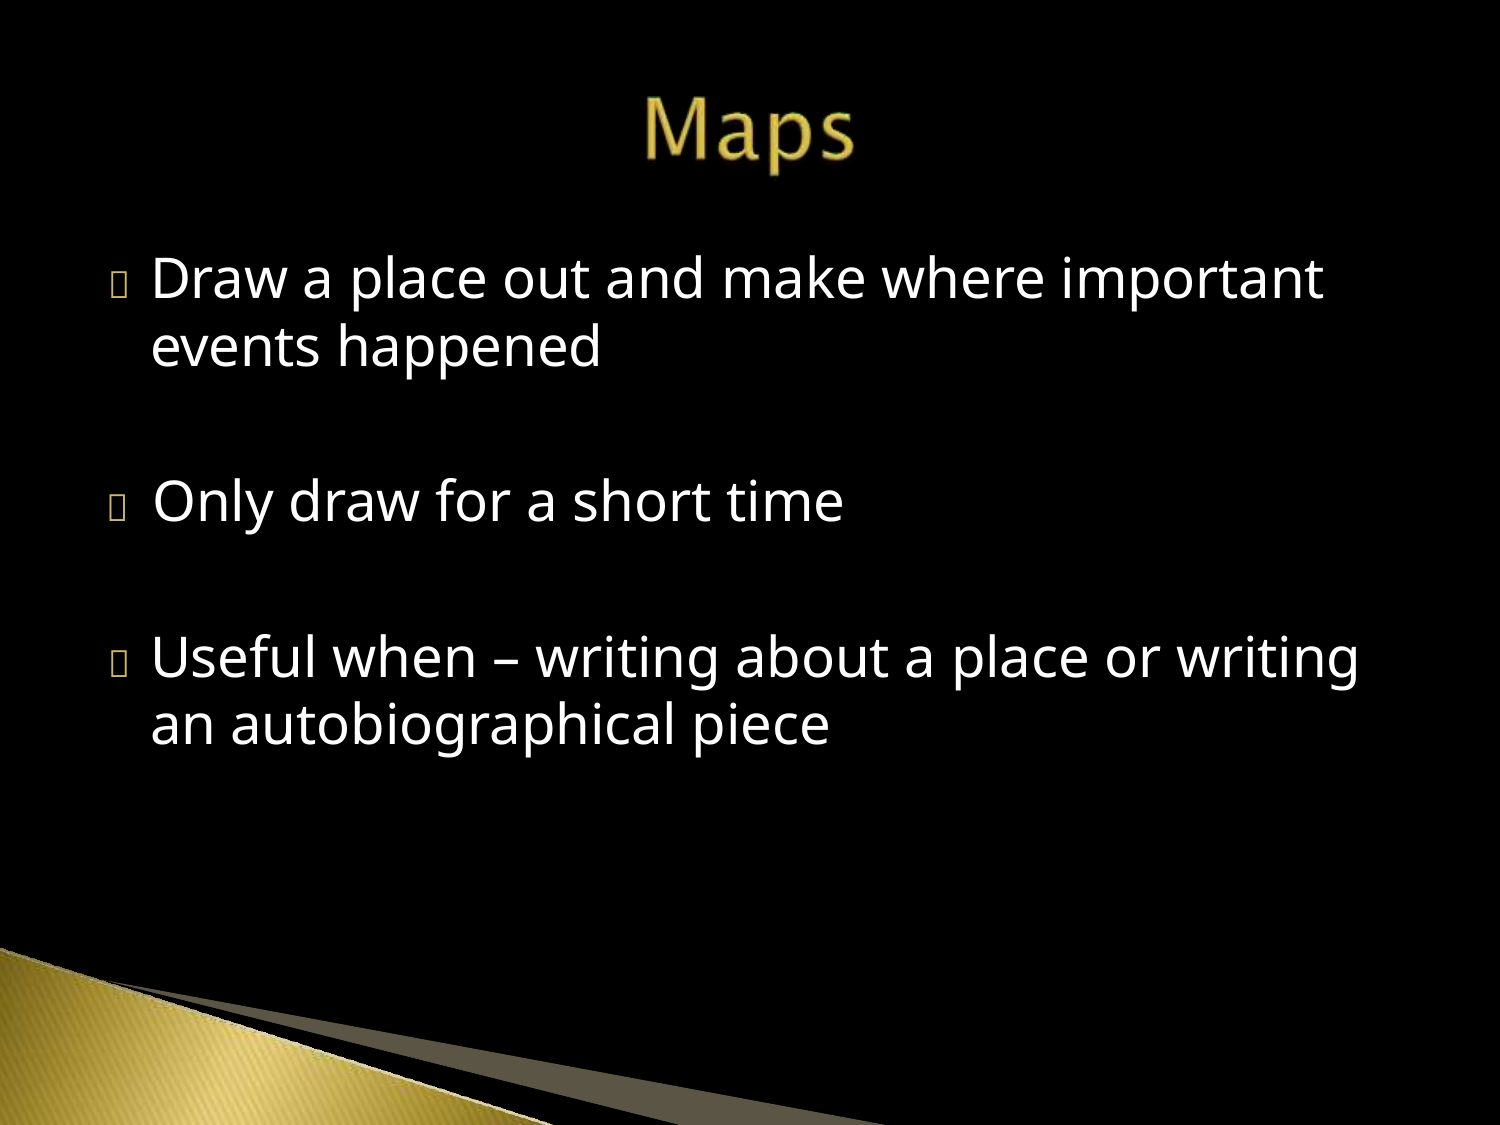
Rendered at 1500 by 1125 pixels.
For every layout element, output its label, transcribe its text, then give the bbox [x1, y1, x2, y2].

text_box [554, 949, 558, 1125]
text_box [558, 1094, 679, 1125]
text_box [0, 948, 554, 1125]
text_box [581, 56, 918, 200]
text_box [558, 1064, 886, 1125]
text_box  Draw a place out and make where important events happened  Only draw for a short time  Useful when – writing about a place or writing an autobiographical piece [105, 240, 1405, 756]
